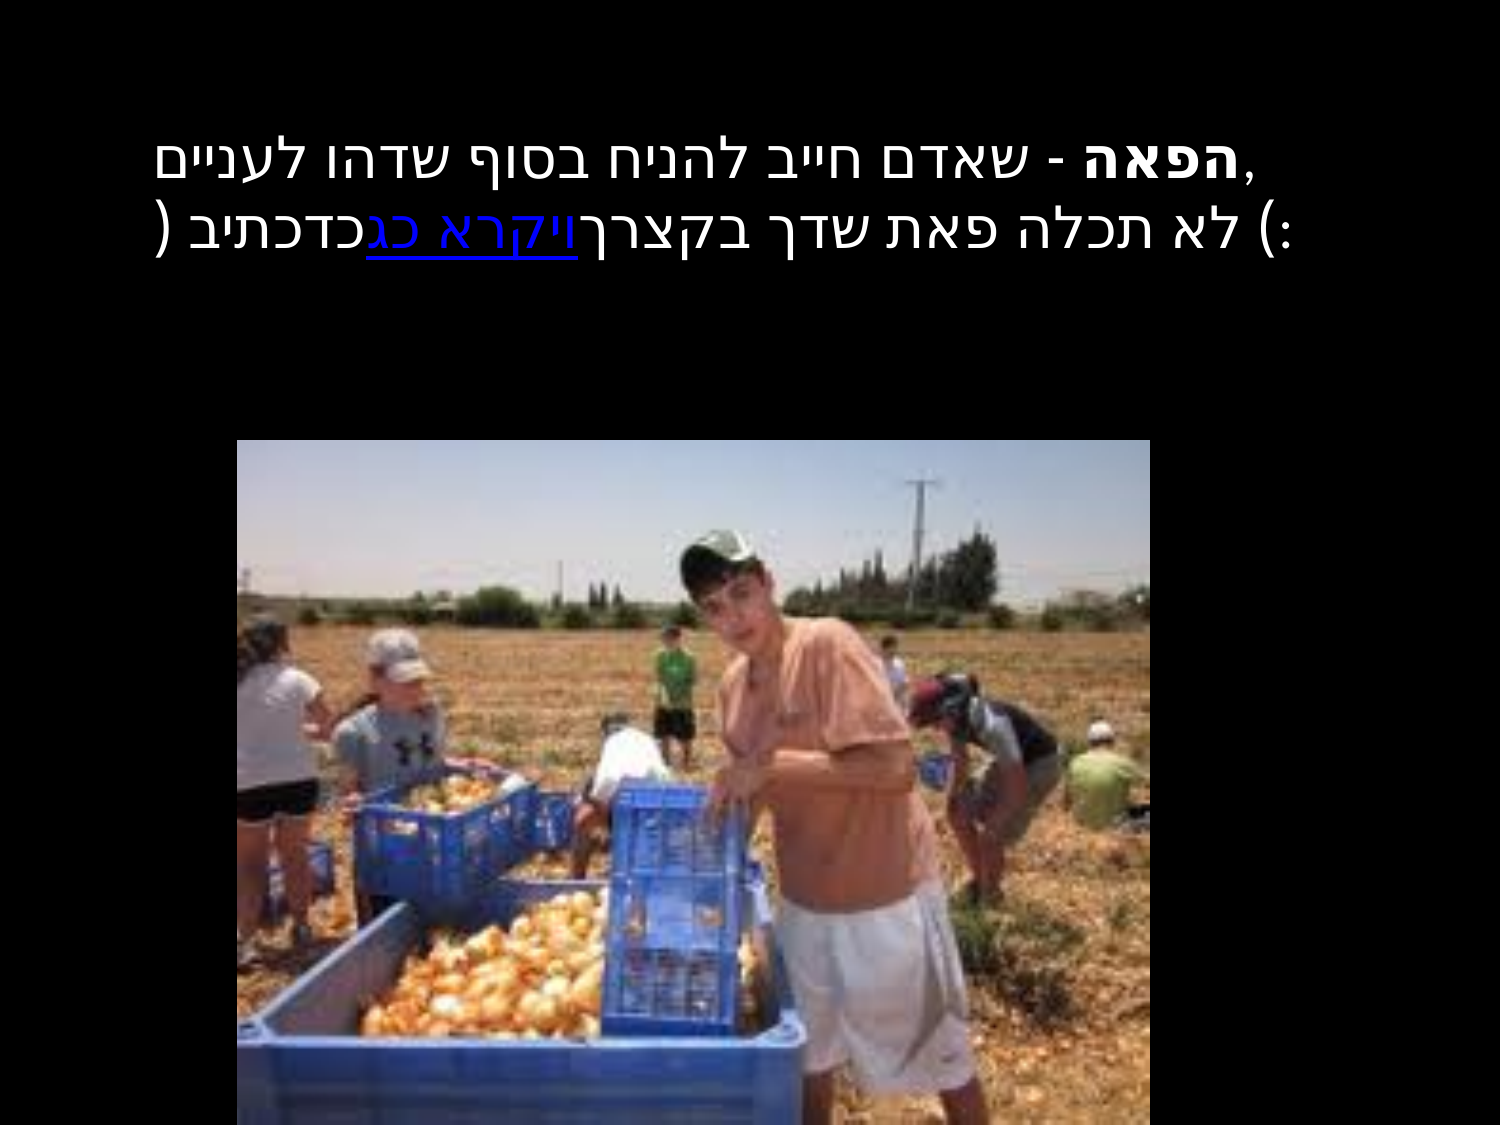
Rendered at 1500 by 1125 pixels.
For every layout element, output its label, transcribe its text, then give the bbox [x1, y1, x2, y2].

text_box הפאה - שאדם חייב להניח בסוף שדהו לעניים, כדכתיב (ויקרא כג) לא תכלה פאת שדך בקצרך: [137, 112, 1313, 274]
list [237, 440, 1151, 1125]
